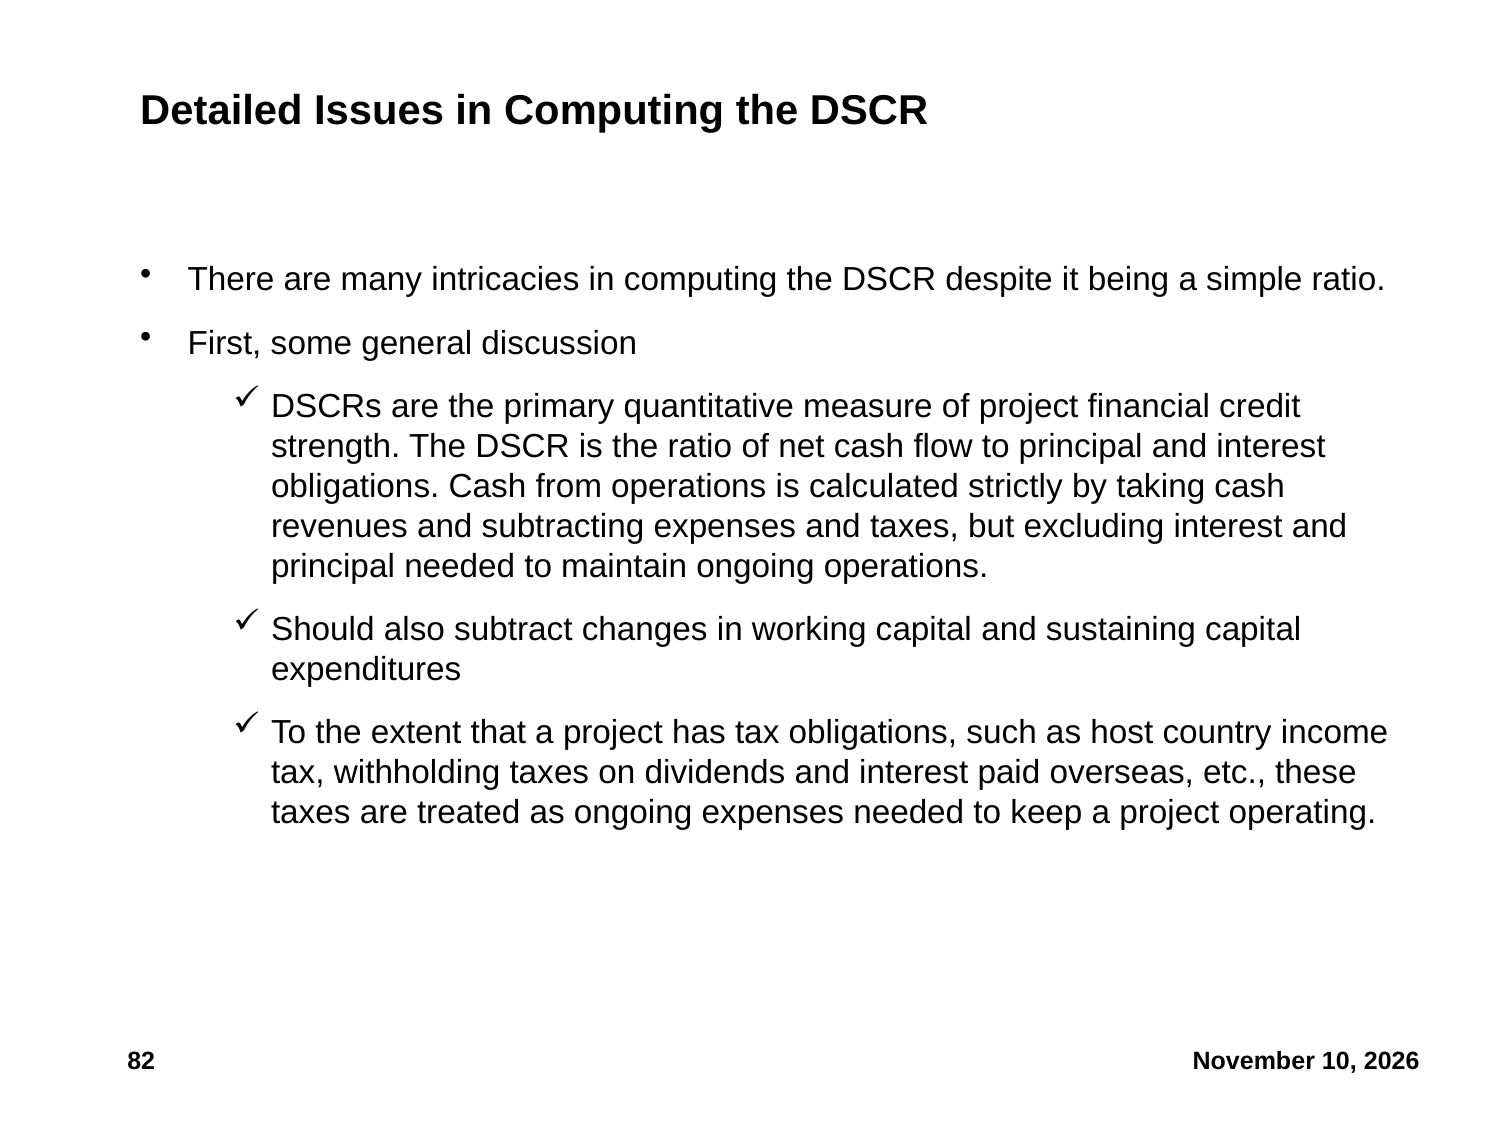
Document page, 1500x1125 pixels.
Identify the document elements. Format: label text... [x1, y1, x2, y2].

title Detailed Issues in Computing the DSCR [124, 74, 1376, 226]
list There are many intricacies in computing the DSCR despite it being a simple ratio. First, some general discussion DSCRs are the primary quantitative measure of project financial credit strength. The DSCR is the ratio of net cash flow to principal and interest obligations. Cash from operations is calculated strictly by taking cash revenues and subtracting expenses and taxes, but excluding interest and principal needed to maintain ongoing operations. Should also subtract changes in working capital and sustaining capital expenditures To the extent that a project has tax obligations, such as host country income tax, withholding taxes on dividends and interest paid overseas, etc., these taxes are treated as ongoing expenses needed to keep a project operating. [124, 249, 1413, 1001]
